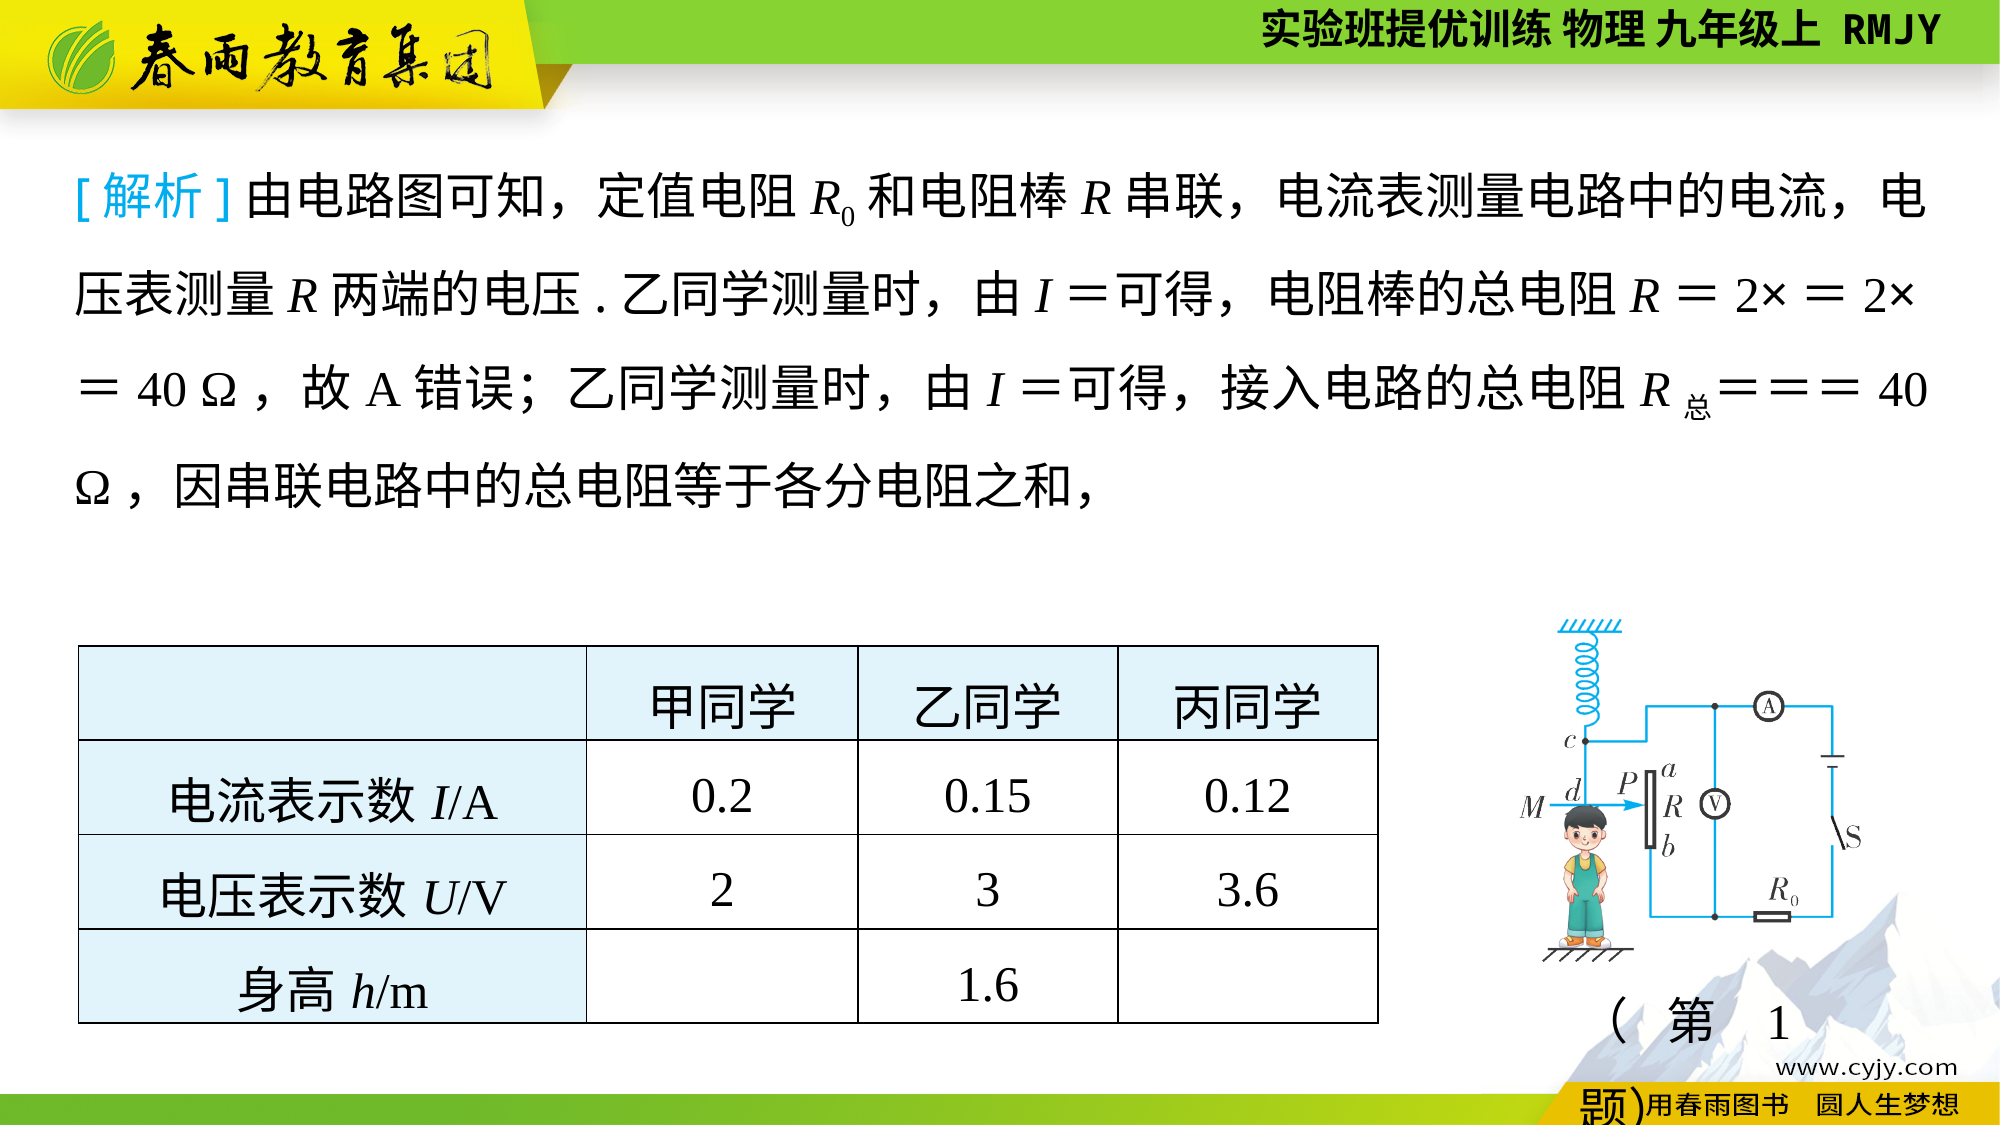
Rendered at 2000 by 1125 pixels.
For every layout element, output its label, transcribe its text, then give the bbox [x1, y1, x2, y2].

picture [0, 0, 2000, 1125]
table_cell [1119, 930, 1377, 1022]
text_box （第1题） [1563, 976, 1819, 1057]
table_cell 1.6 [859, 930, 1117, 1022]
table_cell 0.15 [859, 741, 1117, 834]
table_header 乙同学 [859, 647, 1117, 739]
table_cell 2 [587, 835, 857, 928]
table_cell 身高h/m [79, 930, 586, 1022]
table_cell 3 [859, 835, 1117, 928]
table_cell 电流表示数I/A [79, 741, 586, 834]
table_cell 0.12 [1119, 741, 1377, 834]
table_cell 电压表示数U/V [79, 835, 586, 928]
table_header 丙同学 [1119, 647, 1377, 739]
table_header 甲同学 [587, 647, 857, 739]
table_cell 3.6 [1119, 835, 1377, 928]
table_header [79, 647, 586, 739]
table_cell [587, 930, 857, 1022]
table_cell 0.2 [587, 741, 857, 834]
